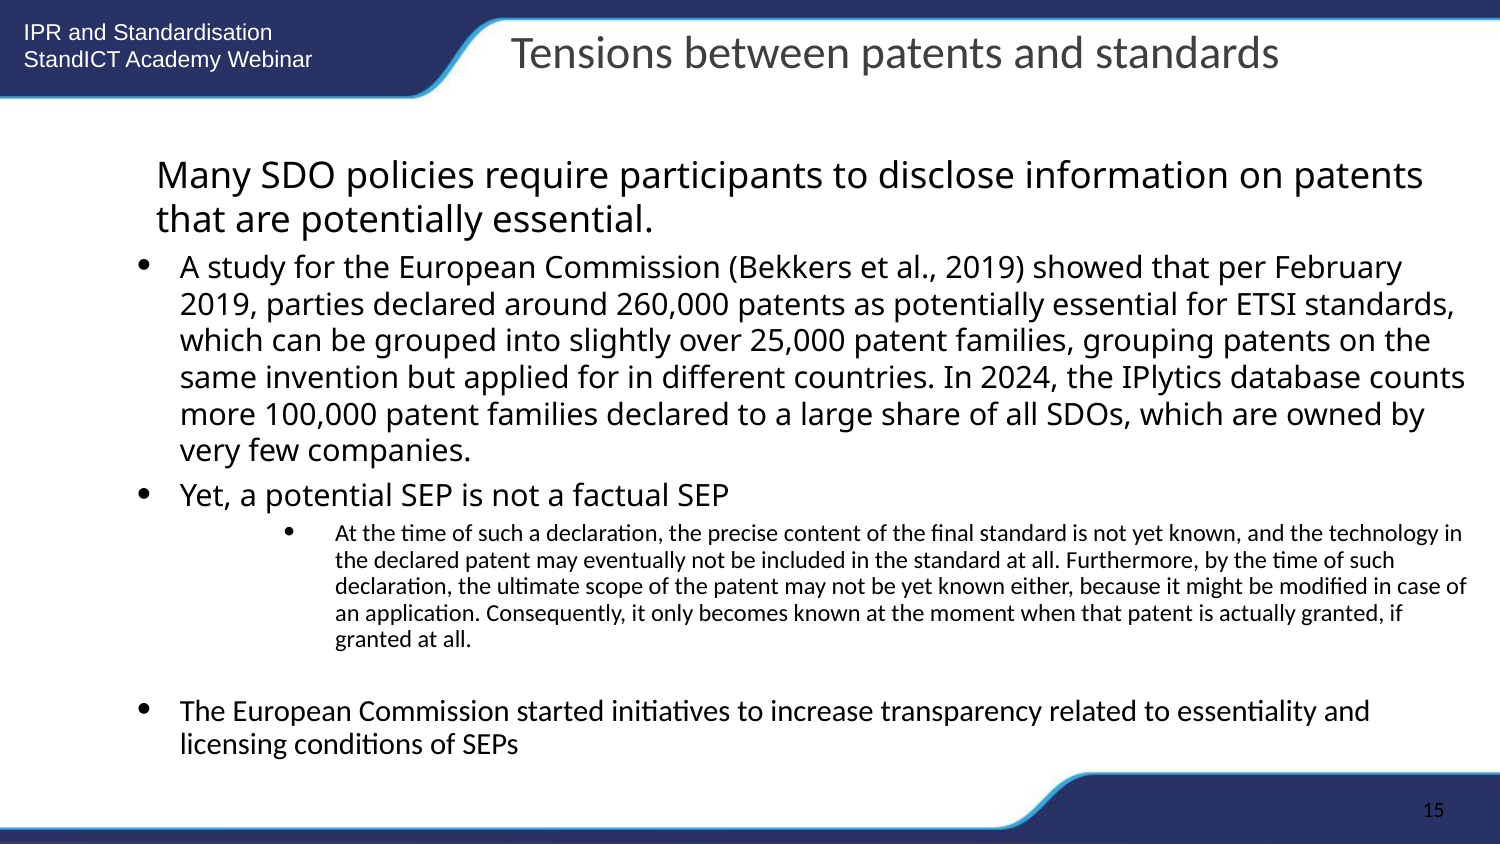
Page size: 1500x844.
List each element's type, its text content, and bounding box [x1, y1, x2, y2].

picture [0, 0, 1500, 844]
text_box Many SDO policies require participants to disclose information on patents that are potentially essential. A study for the European Commission (Bekkers et al., 2019) showed that per February 2019, parties declared around 260,000 patents as potentially essential for ETSI standards, which can be grouped into slightly over 25,000 patent families, grouping patents on the same invention but applied for in different countries. In 2024, the IPlytics database counts more 100,000 patent families declared to a large share of all SDOs, which are owned by very few companies. Yet, a potential SEP is not a factual SEP At the time of such a declaration, the precise content of the final standard is not yet known, and the technology in the declared patent may eventually not be included in the standard at all. Furthermore, by the time of such declaration, the ultimate scope of the patent may not be yet known either, because it might be modified in case of an application. Consequently, it only becomes known at the moment when that patent is actually granted, if granted at all. The European Commission started initiatives to increase transparency related to essentiality and licensing conditions of SEPs [103, 146, 1485, 768]
text_box Tensions between patents and standards [499, 22, 1310, 130]
